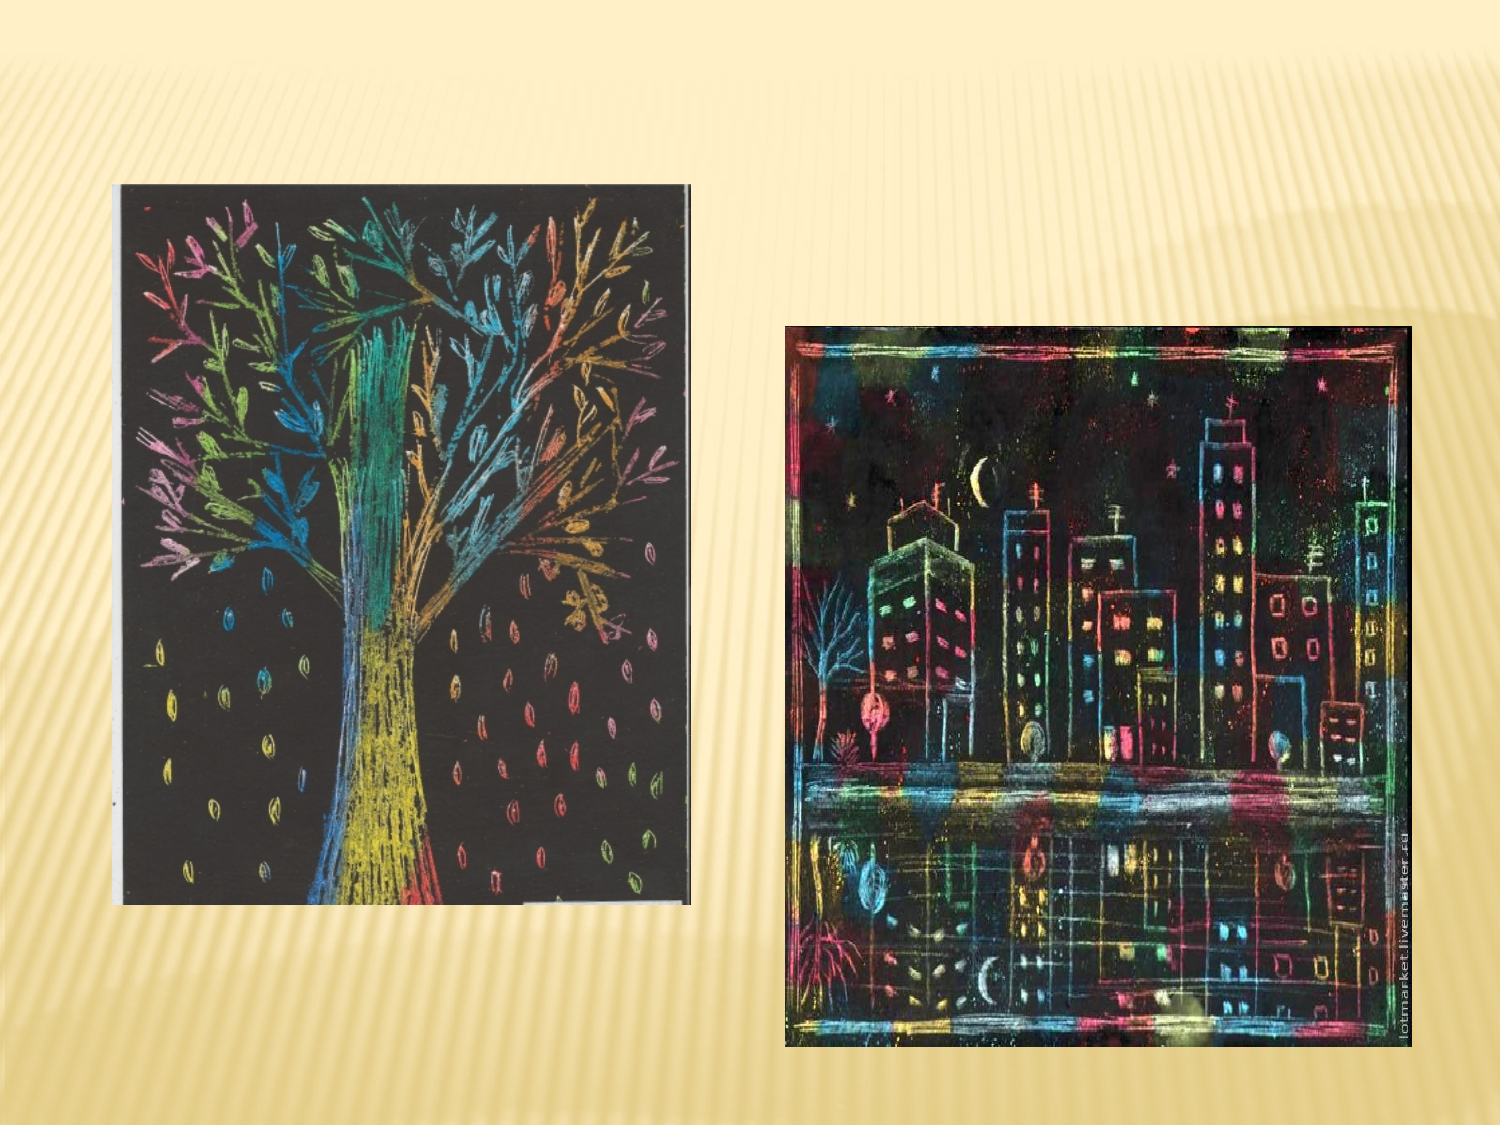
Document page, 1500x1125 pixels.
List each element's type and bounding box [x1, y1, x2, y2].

picture [785, 325, 1412, 1048]
picture [111, 184, 692, 906]
